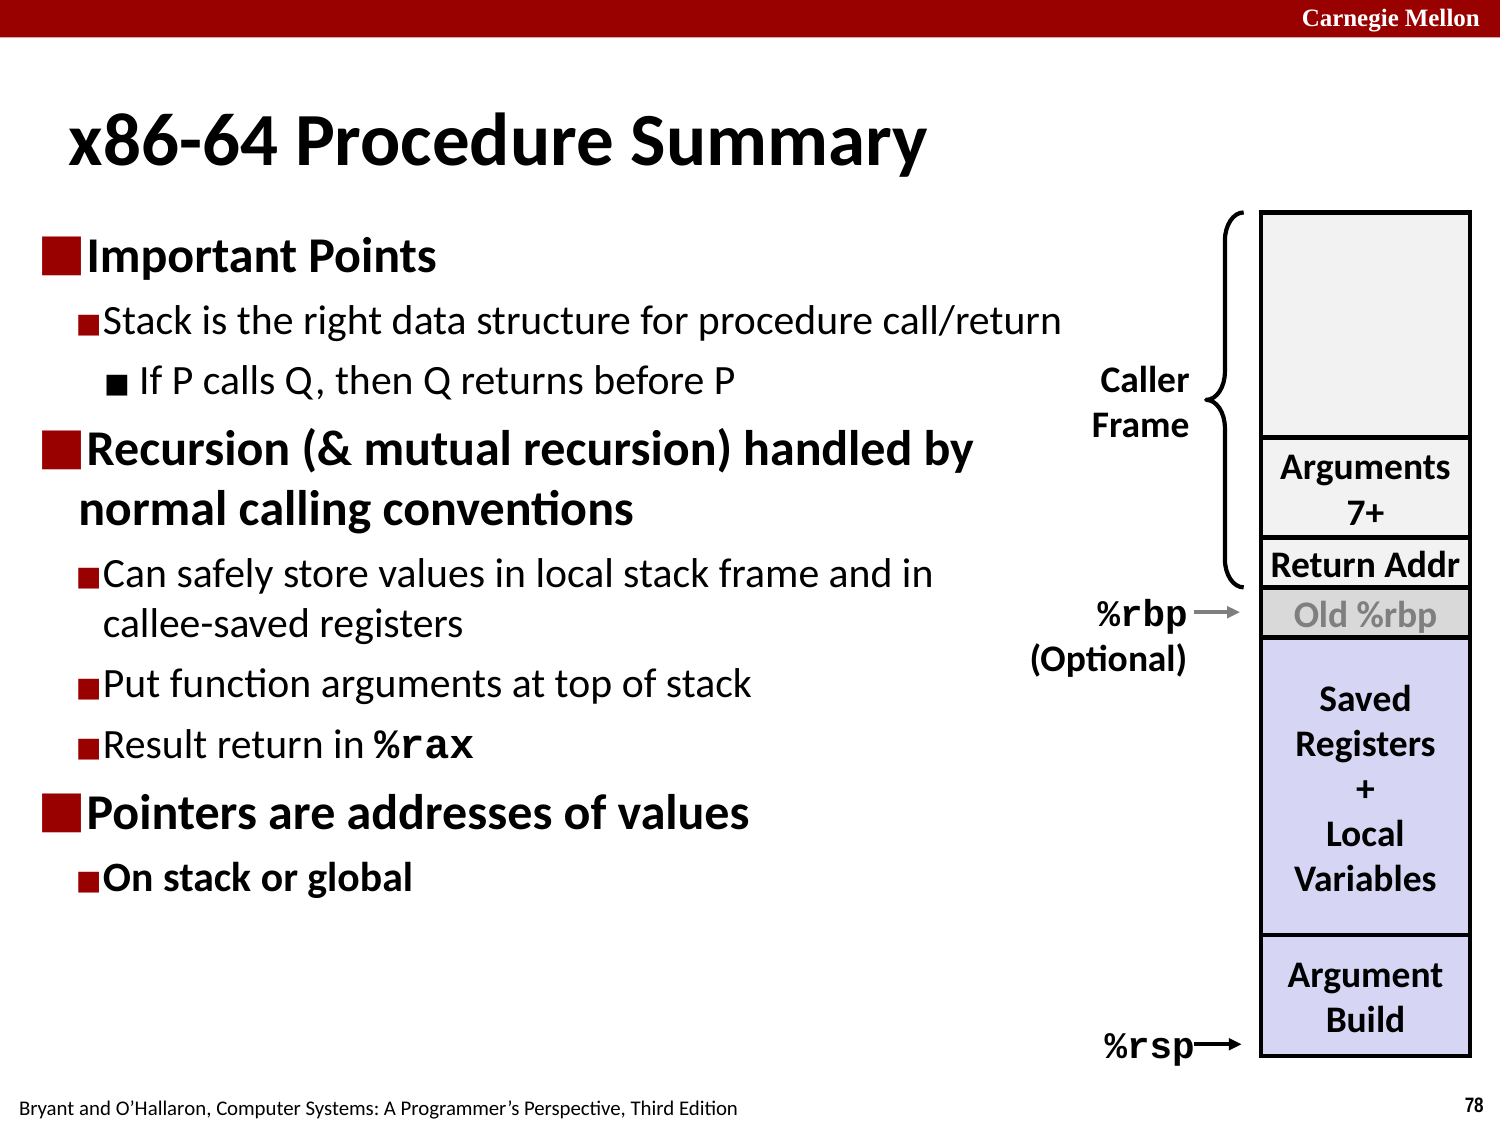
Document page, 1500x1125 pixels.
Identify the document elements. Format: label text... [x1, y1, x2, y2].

text_box Saved Registers + Local Variables [1261, 638, 1470, 934]
text_box [1261, 212, 1470, 437]
text_box Old %rbp [1261, 587, 1470, 638]
list Important Points Stack is the right data structure for procedure call/return If P calls Q, then Q returns before P Recursion (& mutual recursion) handled by normal calling conventions Can safely store values in local stack frame and in callee-saved registers Put function arguments at top of stack Result return in %rax Pointers are addresses of values On stack or global [30, 215, 1100, 1075]
text_box %rsp [957, 1014, 1201, 1069]
text_box %rbp (Optional) [937, 582, 1194, 637]
text_box Caller Frame [1083, 348, 1196, 453]
title x86-64 Procedure Summary [62, 41, 1438, 230]
text_box Return Addr [1261, 538, 1470, 587]
text_box [1206, 212, 1244, 588]
text_box Argument Build [1261, 934, 1470, 1056]
text_box Arguments 7+ [1261, 437, 1470, 538]
